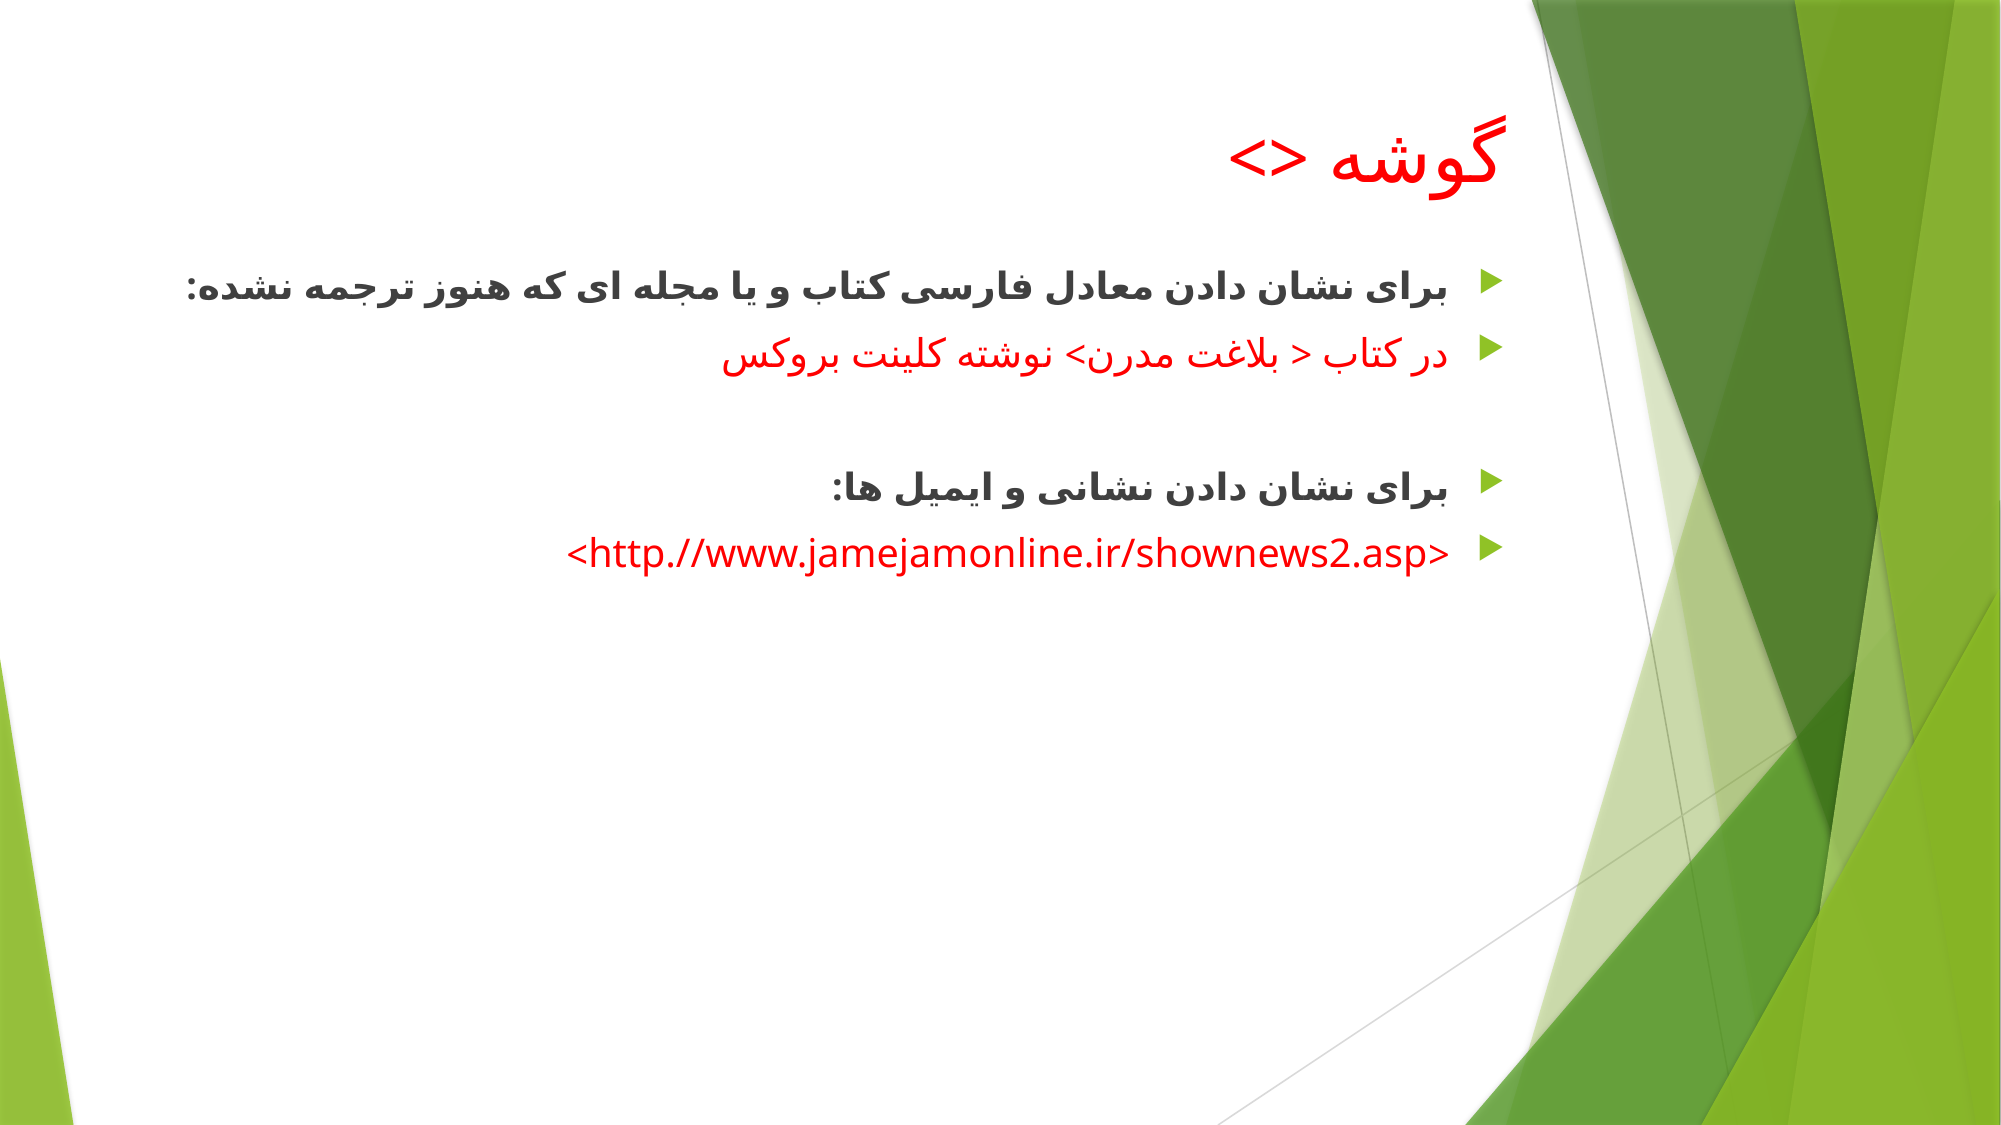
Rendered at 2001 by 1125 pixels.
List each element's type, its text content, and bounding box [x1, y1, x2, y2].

list برای نشان دادن معادل فارسی کتاب و یا مجله ای که هنوز ترجمه نشده: در کتاب < بلاغت مدرن> نوشته کلینت بروکس برای نشان دادن نشانی و ایمیل ها: <http.//www.jamejamonline.ir/shownews2.asp> [111, 254, 1522, 992]
title گوشه <> [111, 99, 1522, 234]
